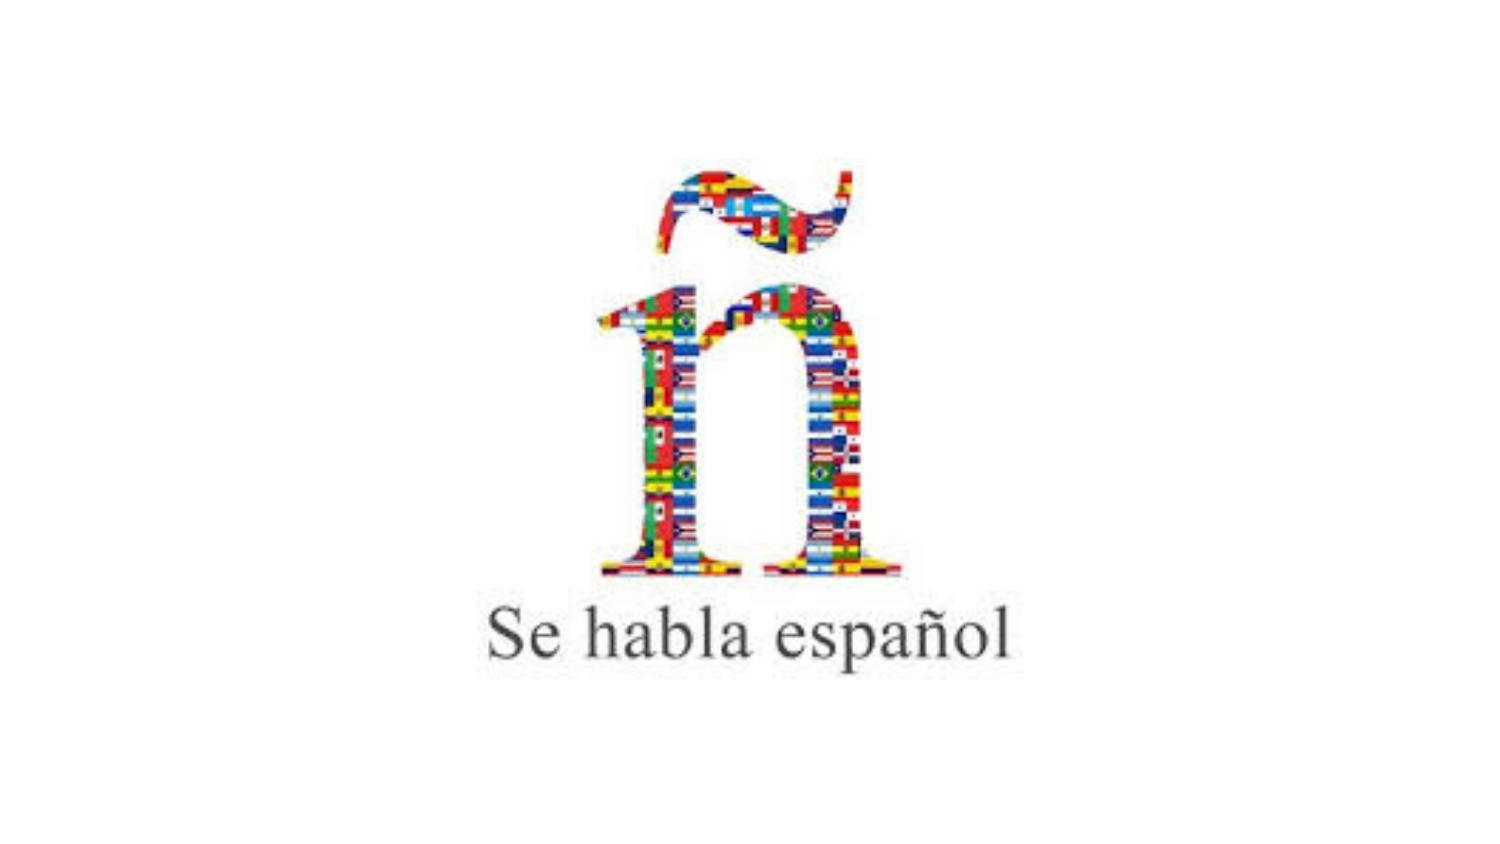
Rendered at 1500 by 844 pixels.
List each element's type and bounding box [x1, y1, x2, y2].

picture [365, 158, 1135, 686]
